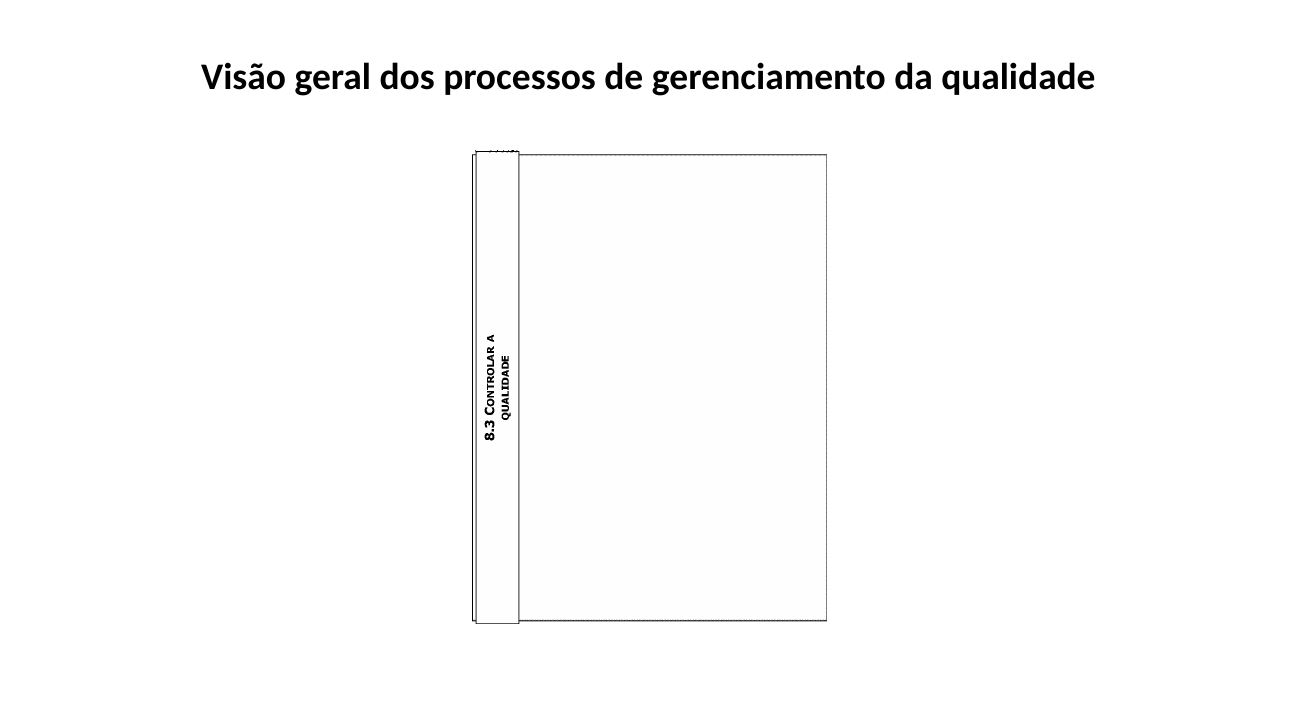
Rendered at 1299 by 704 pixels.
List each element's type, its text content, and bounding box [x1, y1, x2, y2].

text_box Visão geral dos processos de gerenciamento da qualidade [0, 44, 1299, 106]
picture [471, 149, 827, 624]
